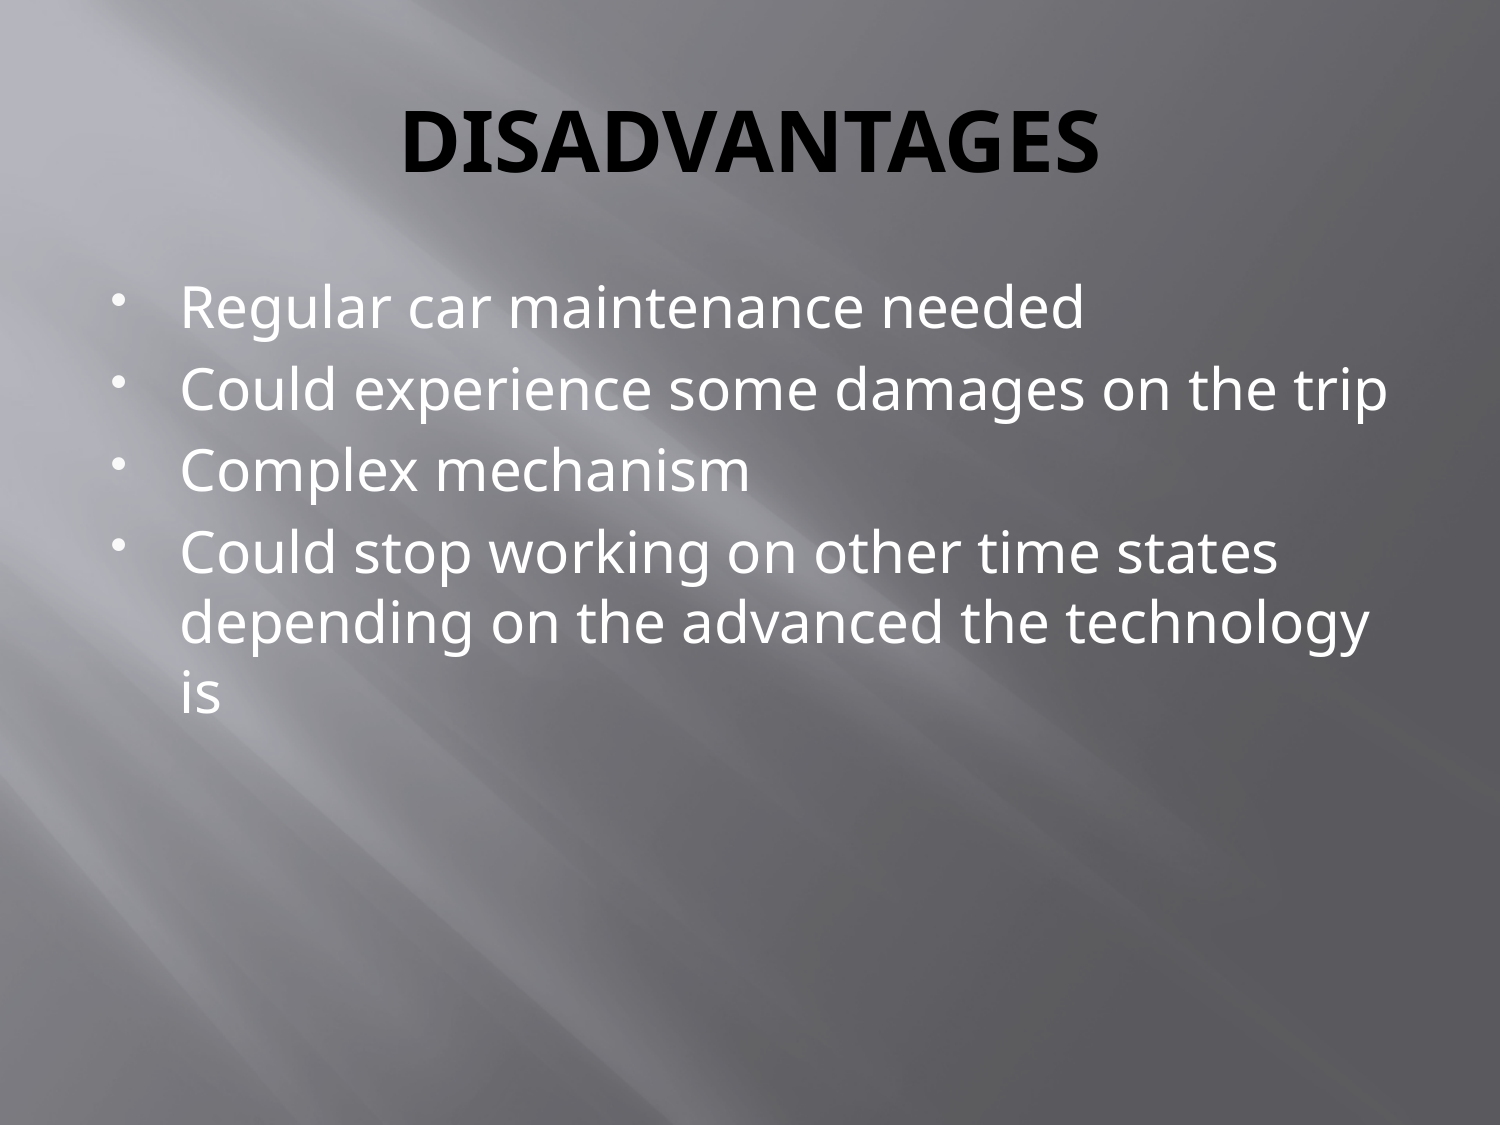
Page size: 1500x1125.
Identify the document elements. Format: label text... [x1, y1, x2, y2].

list Regular car maintenance needed Could experience some damages on the trip Complex mechanism Could stop working on other time states depending on the advanced the technology is [75, 262, 1425, 1035]
title DISADVANTAGES [75, 45, 1425, 233]
